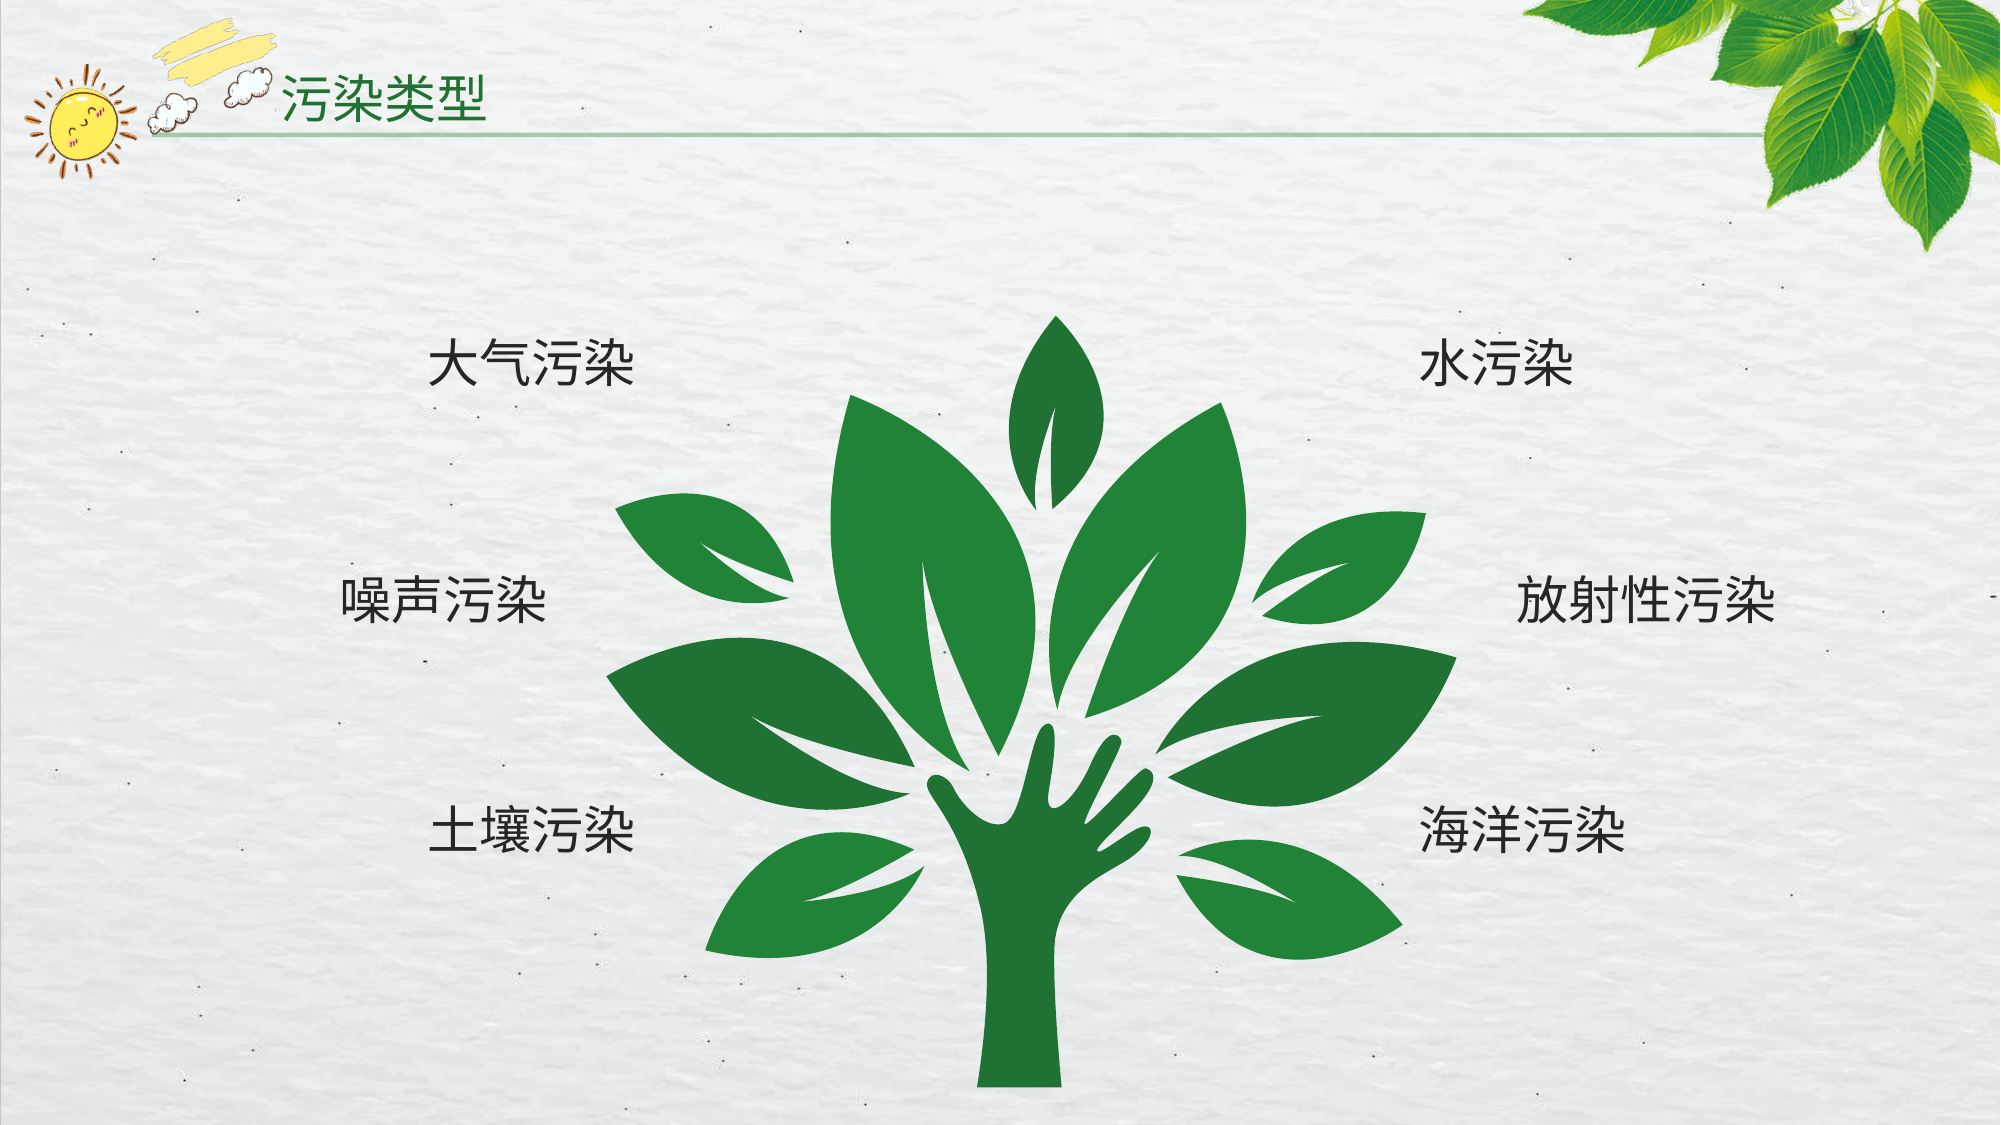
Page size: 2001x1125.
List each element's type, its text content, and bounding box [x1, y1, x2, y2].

picture [1496, 0, 2000, 296]
text_box 土壤污染 [308, 806, 615, 852]
text_box 水污染 [1466, 338, 1746, 385]
text_box 放射性污染 [1495, 575, 1844, 621]
picture [11, 0, 301, 201]
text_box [615, 322, 1466, 1088]
text_box 大气污染 [308, 338, 615, 385]
text_box 污染类型 [290, 58, 837, 134]
text_box 噪声污染 [169, 575, 569, 621]
text_box 海洋污染 [1466, 806, 1746, 852]
